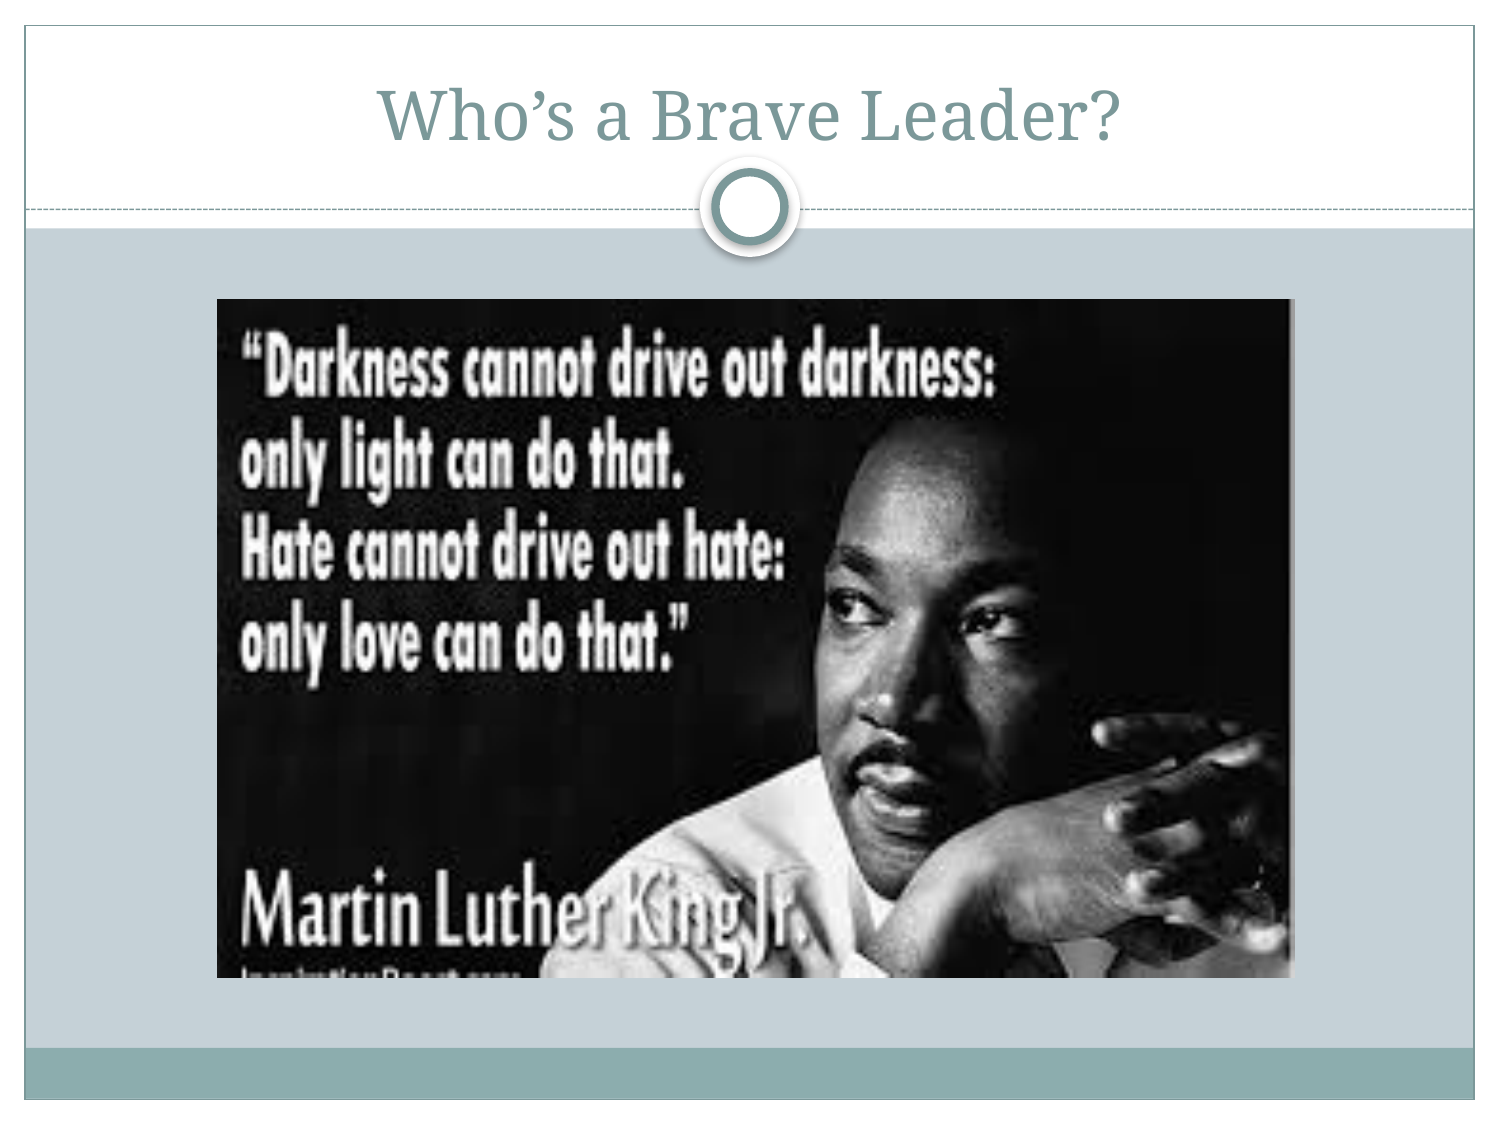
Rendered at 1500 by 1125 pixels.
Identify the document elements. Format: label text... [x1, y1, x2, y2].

picture [217, 299, 1296, 978]
title Who’s a Brave Leader? [49, 37, 1450, 162]
